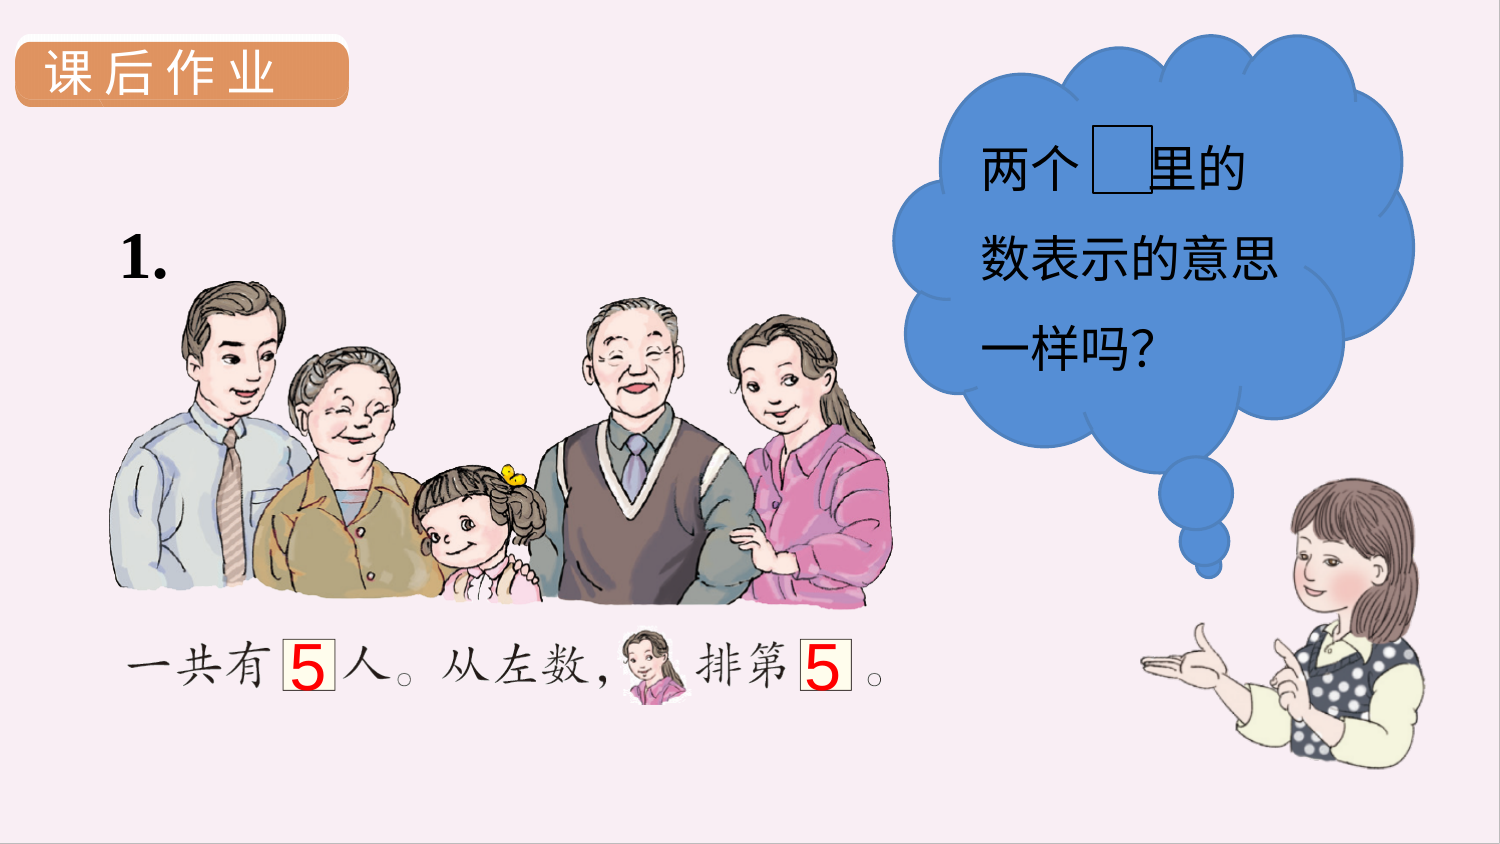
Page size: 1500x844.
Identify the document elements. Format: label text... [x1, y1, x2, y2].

text_box 1. [103, 188, 216, 285]
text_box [894, 34, 1414, 477]
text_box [15, 34, 376, 111]
picture [0, 0, 1500, 844]
